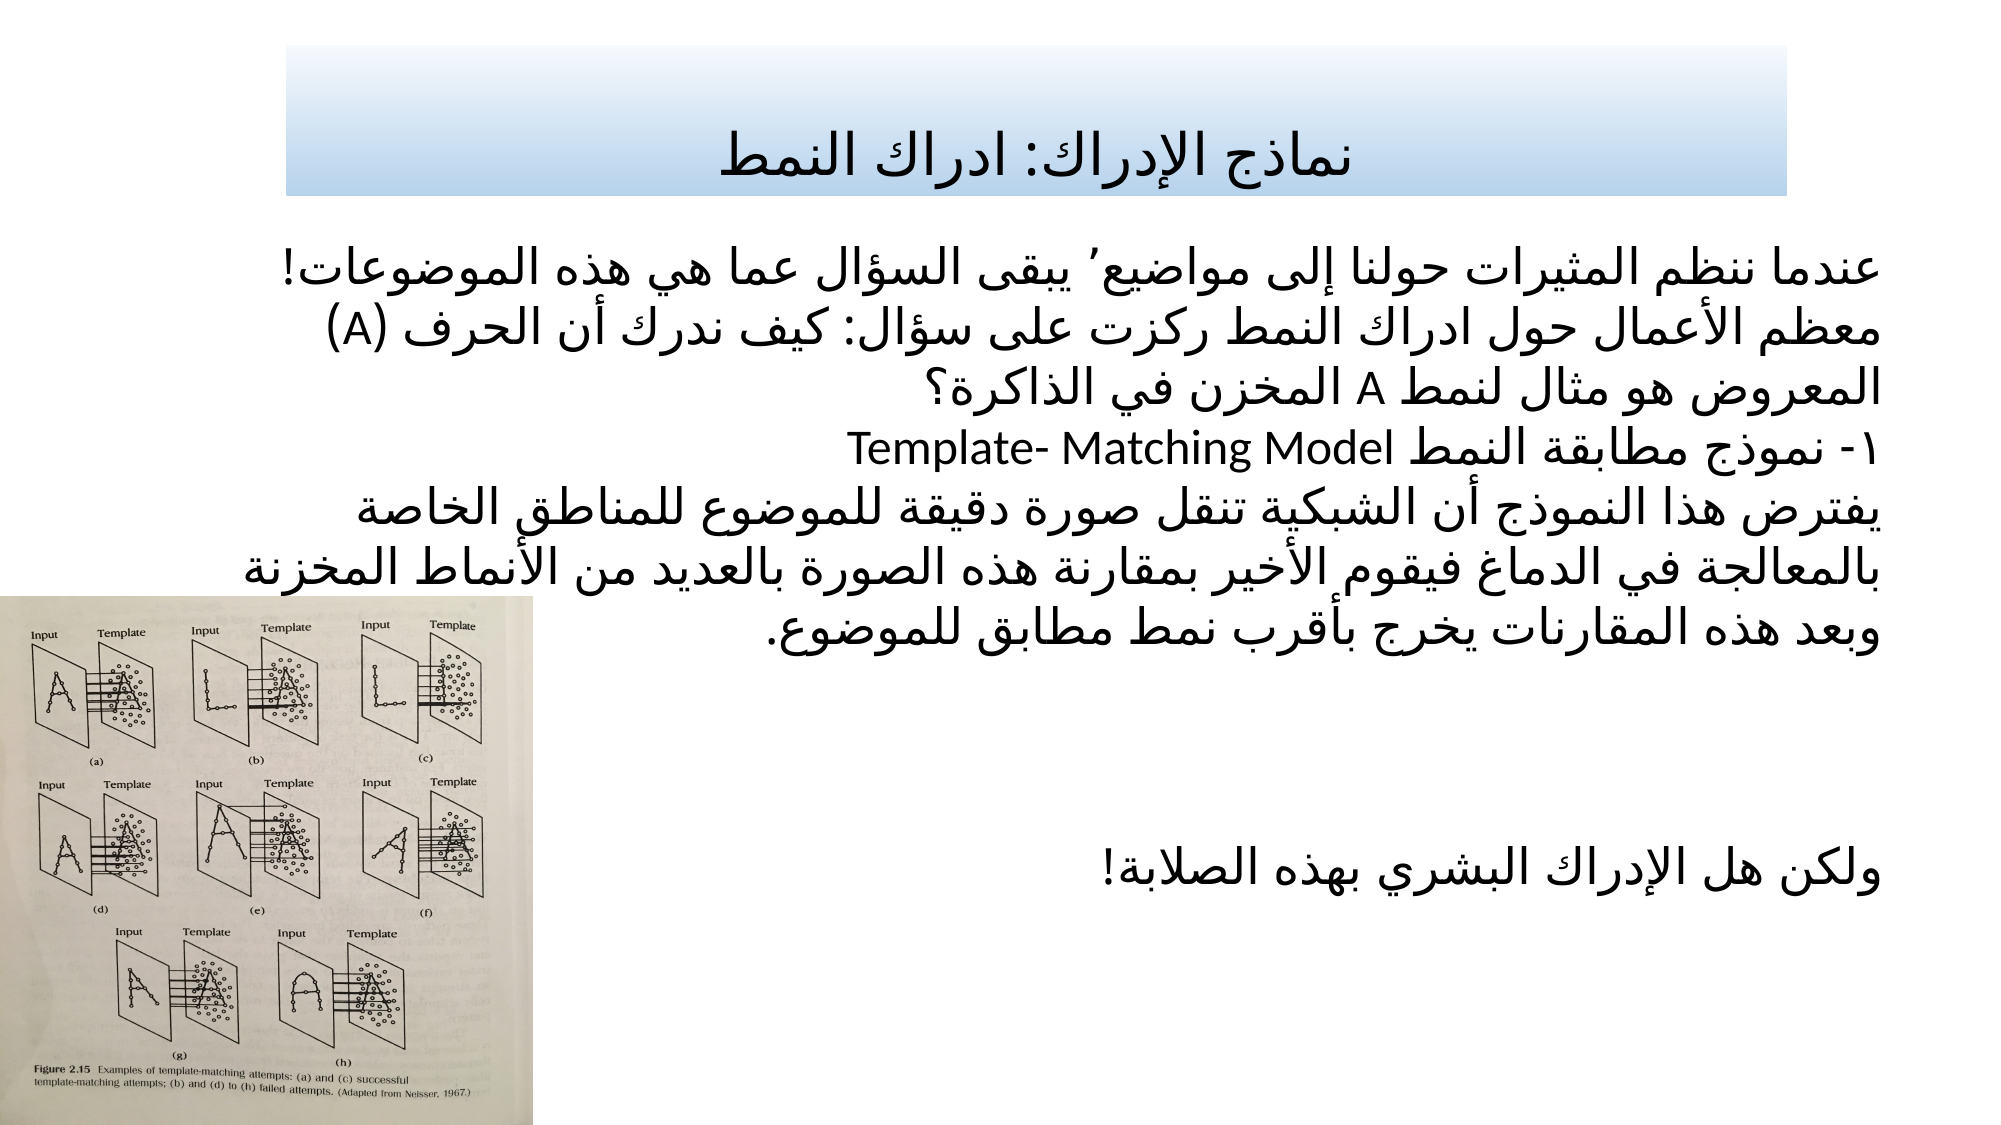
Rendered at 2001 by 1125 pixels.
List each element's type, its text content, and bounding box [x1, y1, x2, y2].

subtitle عندما ننظم المثيرات حولنا إلى مواضيع٬ يبقى السؤال عما هي هذه الموضوعات! معظم الأعمال حول ادراك النمط ركزت على سؤال: كيف ندرك أن الحرف (A) المعروض هو مثال لنمط A المخزن في الذاكرة؟ ١- نموذج مطابقة النمط Template- Matching Model يفترض هذا النموذج أن الشبكية تنقل صورة دقيقة للموضوع للمناطق الخاصة بالمعالجة في الدماغ فيقوم الأخير بمقارنة هذه الصورة بالعديد من الأنماط المخزنة وبعد هذه المقارنات يخرج بأقرب نمط مطابق للموضوع. ولكن هل الإدراك البشري بهذه الصلابة! [140, 226, 1899, 1047]
title نماذج الإدراك: ادراك النمط [286, 45, 1787, 196]
picture [0, 596, 533, 1125]
